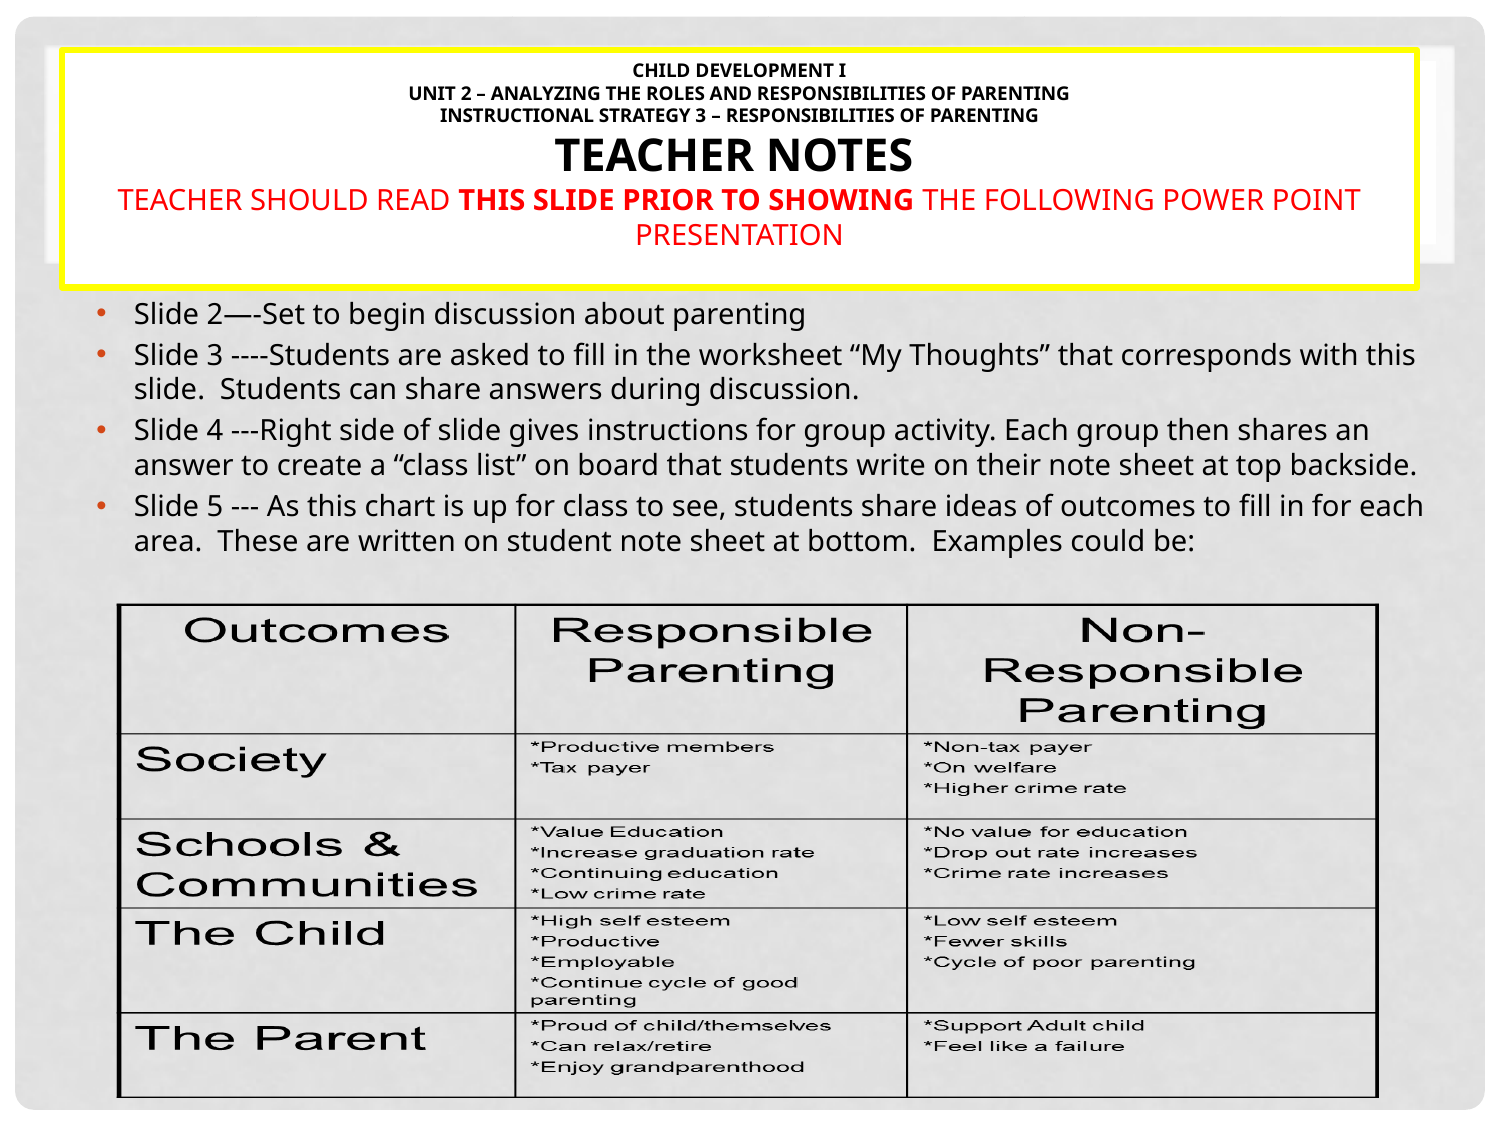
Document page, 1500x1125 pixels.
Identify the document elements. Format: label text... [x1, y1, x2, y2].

title Child Development I Unit 2 – Analyzing the roles and responsibilities of parenting instructional strategy 3 – Responsibilities of Parenting TEACHER NOTES teacher should read this slide prior to showing the following power point presentation [61, 50, 1417, 288]
list Slide 2—-Set to begin discussion about parenting Slide 3 ----Students are asked to fill in the worksheet “My Thoughts” that corresponds with this slide. Students can share answers during discussion. Slide 4 ---Right side of slide gives instructions for group activity. Each group then shares an answer to create a “class list” on board that students write on their note sheet at top backside. Slide 5 --- As this chart is up for class to see, students share ideas of outcomes to fill in for each area. These are written on student note sheet at bottom. Examples could be: [62, 287, 1463, 1005]
picture [99, 599, 1380, 1098]
